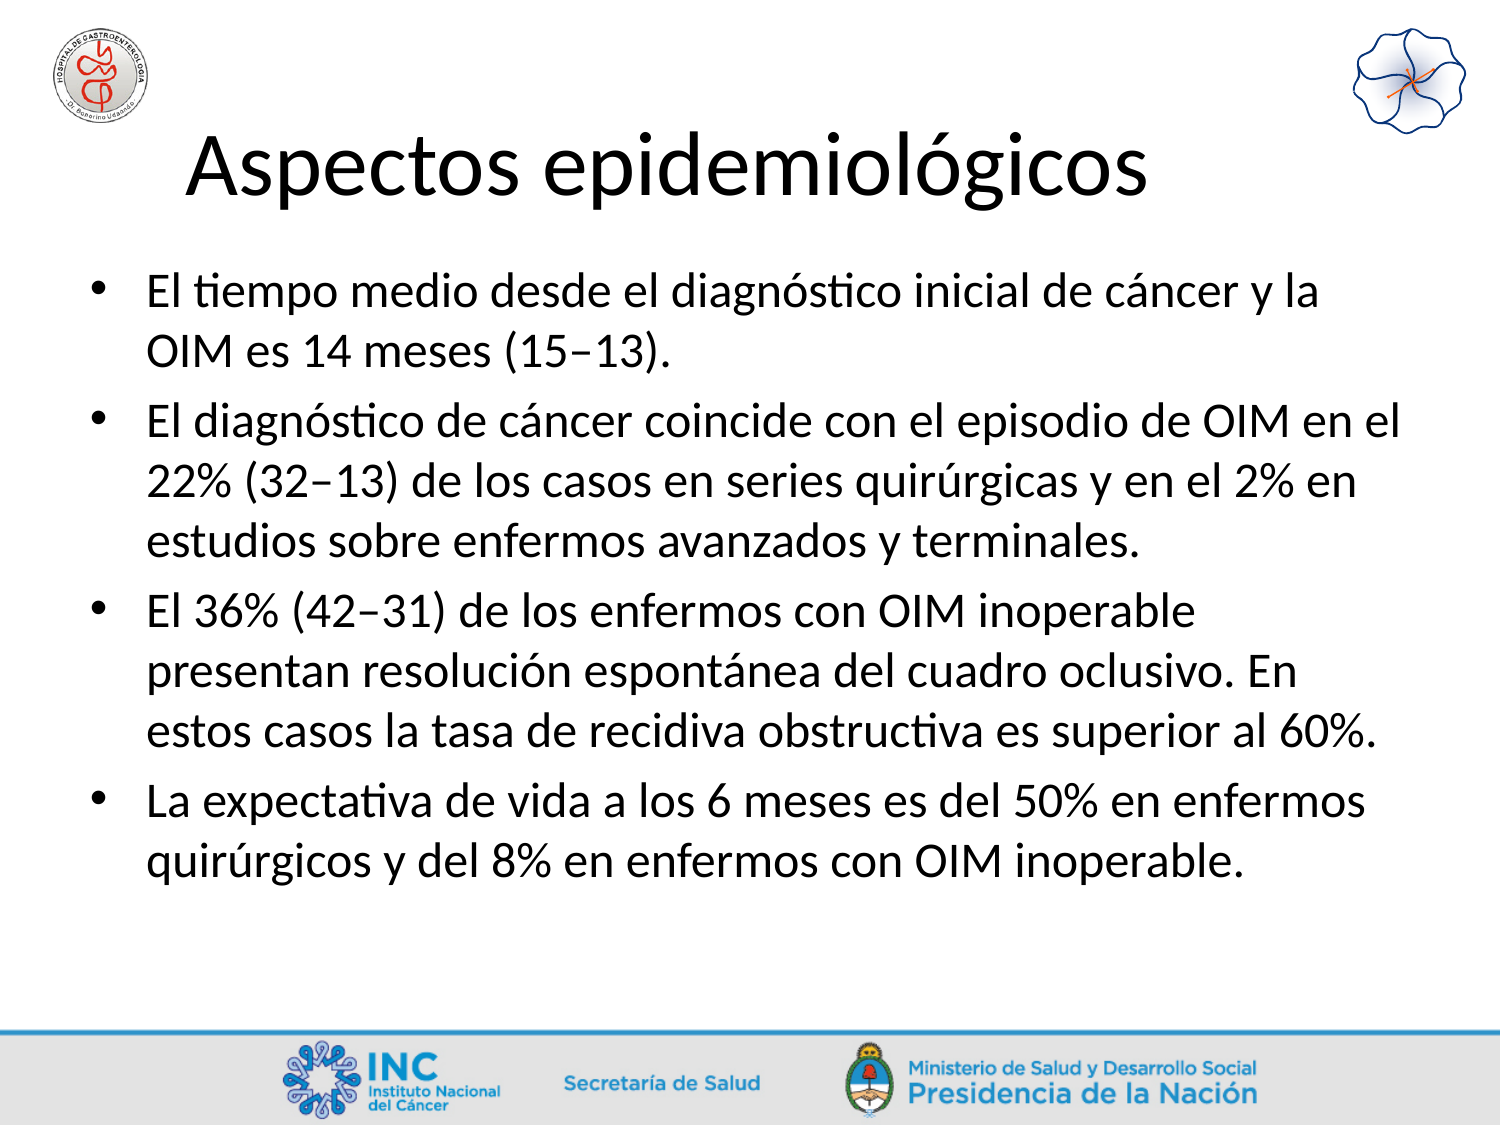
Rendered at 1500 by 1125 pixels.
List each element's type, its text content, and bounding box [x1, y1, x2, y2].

picture [0, 1027, 1500, 1125]
picture [1352, 28, 1467, 135]
text_box Aspectos epidemiológicos [171, 96, 1500, 250]
text_box El tiempo medio desde el diagnóstico inicial de cáncer y la OIM es 14 meses (15–13). El diagnóstico de cáncer coincide con el episodio de OIM en el 22% (32–13) de los casos en series quirúrgicas y en el 2% en estudios sobre enfermos avanzados y terminales. El 36% (42–31) de los enfermos con OIM inoperable presentan resolución espontánea del cuadro oclusivo. En estos casos la tasa de recidiva obstructiva es superior al 60%. La expectativa de vida a los 6 meses es del 50% en enfermos quirúrgicos y del 8% en enfermos con OIM inoperable. [74, 249, 1425, 1026]
picture [52, 28, 148, 124]
